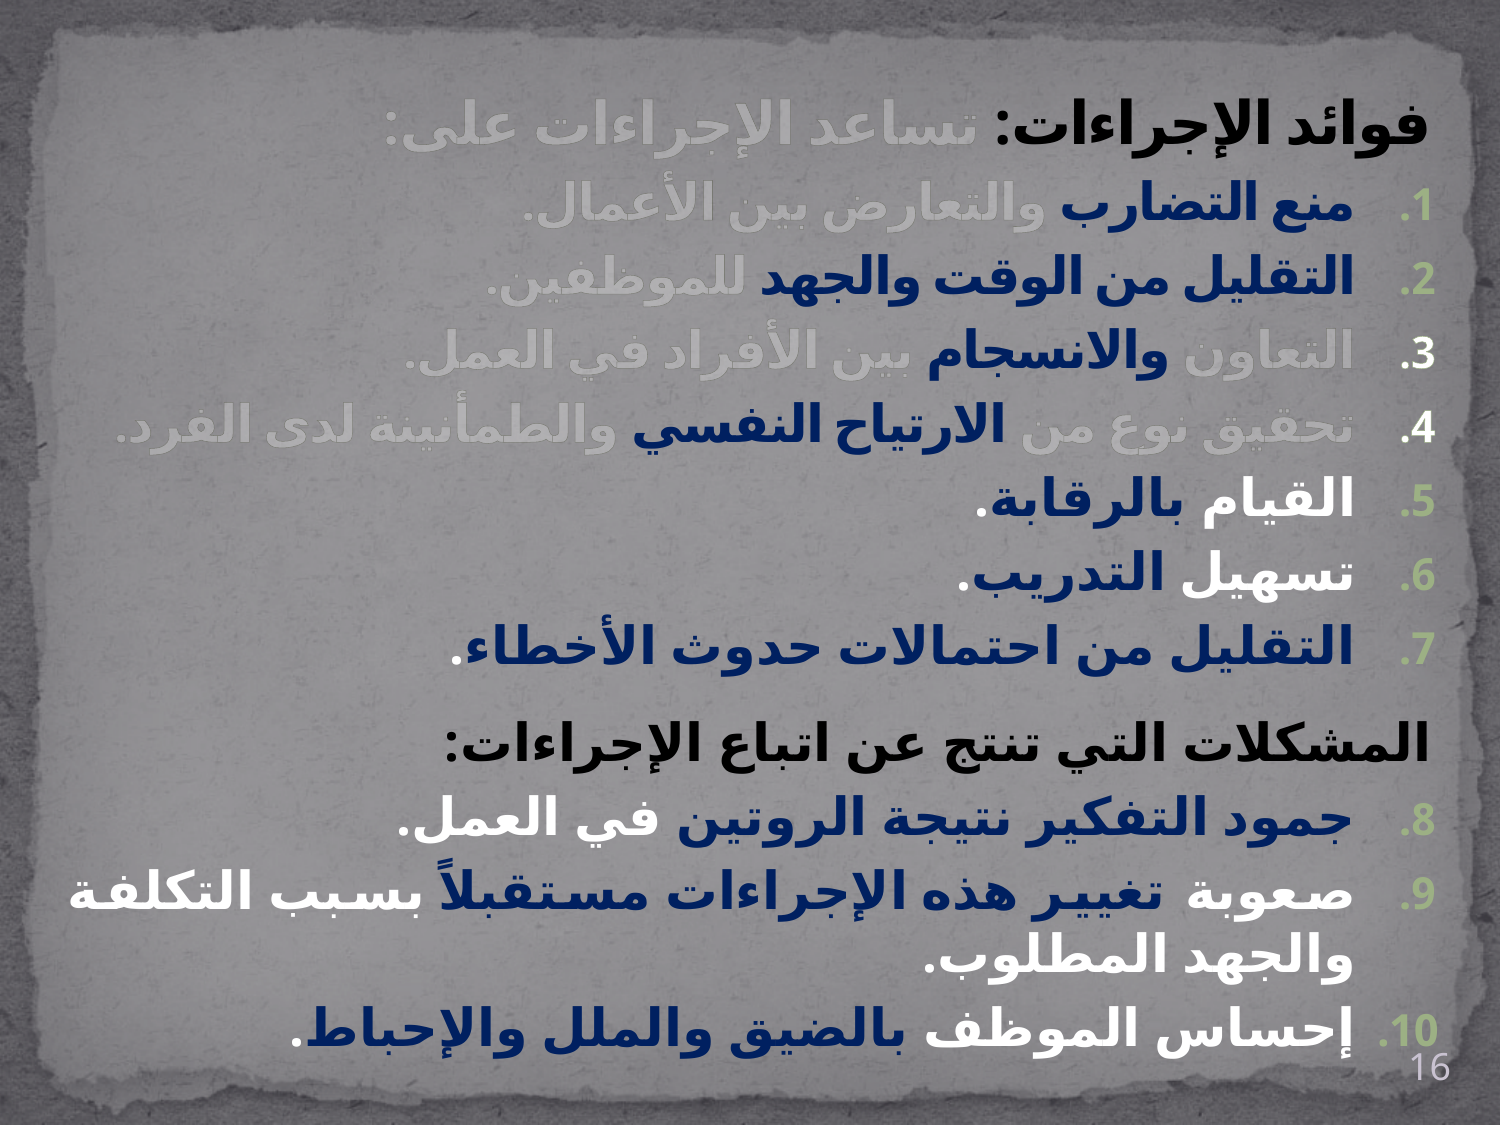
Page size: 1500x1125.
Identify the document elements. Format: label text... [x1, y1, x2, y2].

slide_number 16 [1379, 1030, 1480, 1106]
list فوائد الإجراءات: تساعد الإجراءات على: منع التضارب والتعارض بين الأعمال. التقليل من الوقت والجهد للموظفين. التعاون والانسجام بين الأفراد في العمل. تحقيق نوع من الارتياح النفسي والطمأنينة لدى الفرد. القيام بالرقابة. تسهيل التدريب. التقليل من احتمالات حدوث الأخطاء. المشكلات التي تنتج عن اتباع الإجراءات: جمود التفكير نتيجة الروتين في العمل. صعوبة تغيير هذه الإجراءات مستقبلاً بسبب التكلفة والجهد المطلوب. إحساس الموظف بالضيق والملل والإحباط. [53, 54, 1447, 1071]
